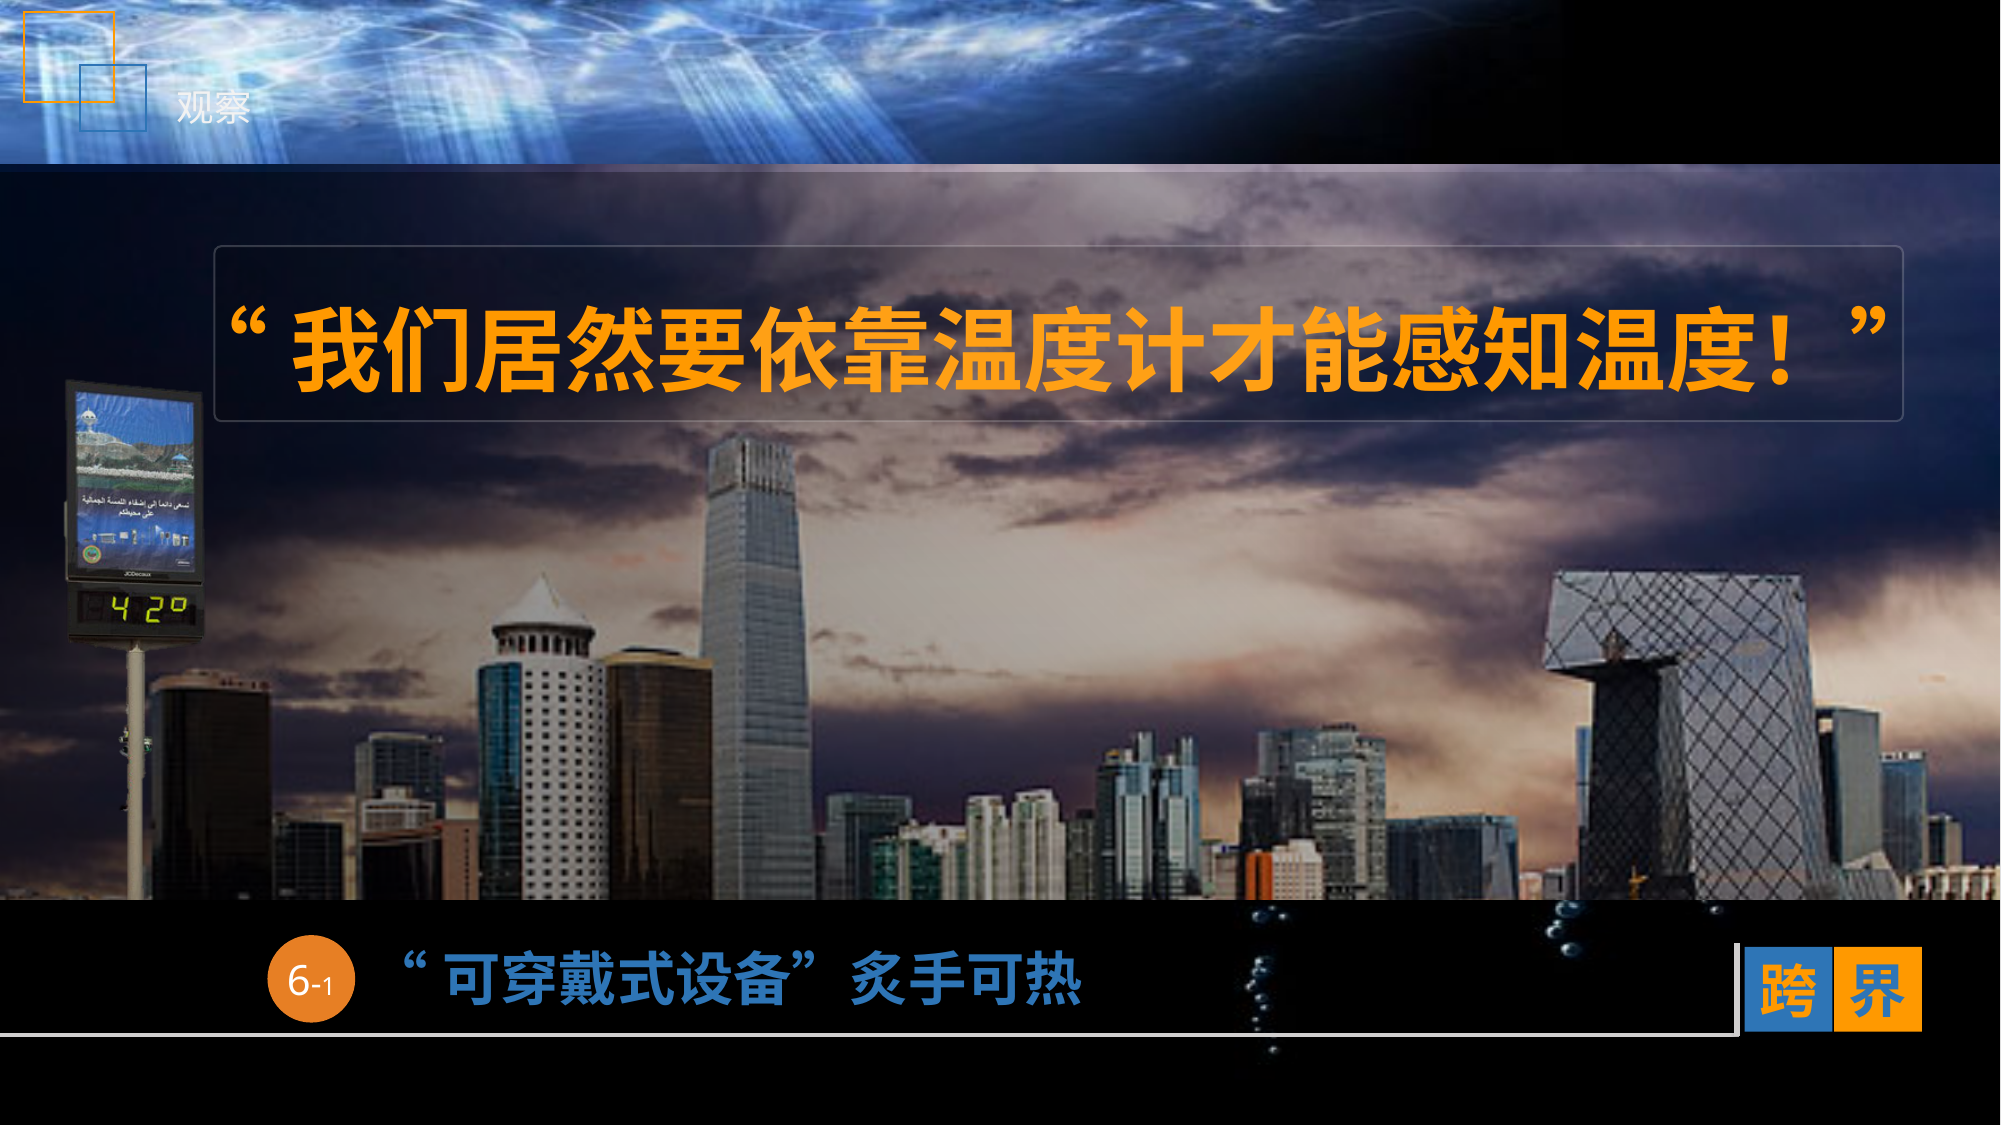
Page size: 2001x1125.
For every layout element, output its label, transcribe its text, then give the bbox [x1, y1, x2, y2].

text_box [351, 960, 356, 998]
text_box [281, 1011, 341, 1023]
text_box [267, 959, 272, 999]
text_box [282, 935, 341, 946]
text_box [0, 900, 2000, 906]
text_box 观察 [161, 76, 267, 137]
text_box 6-1 [272, 946, 351, 1011]
text_box “可穿戴式设备”炙手可热 [355, 935, 1768, 1020]
picture [0, 0, 2001, 1125]
